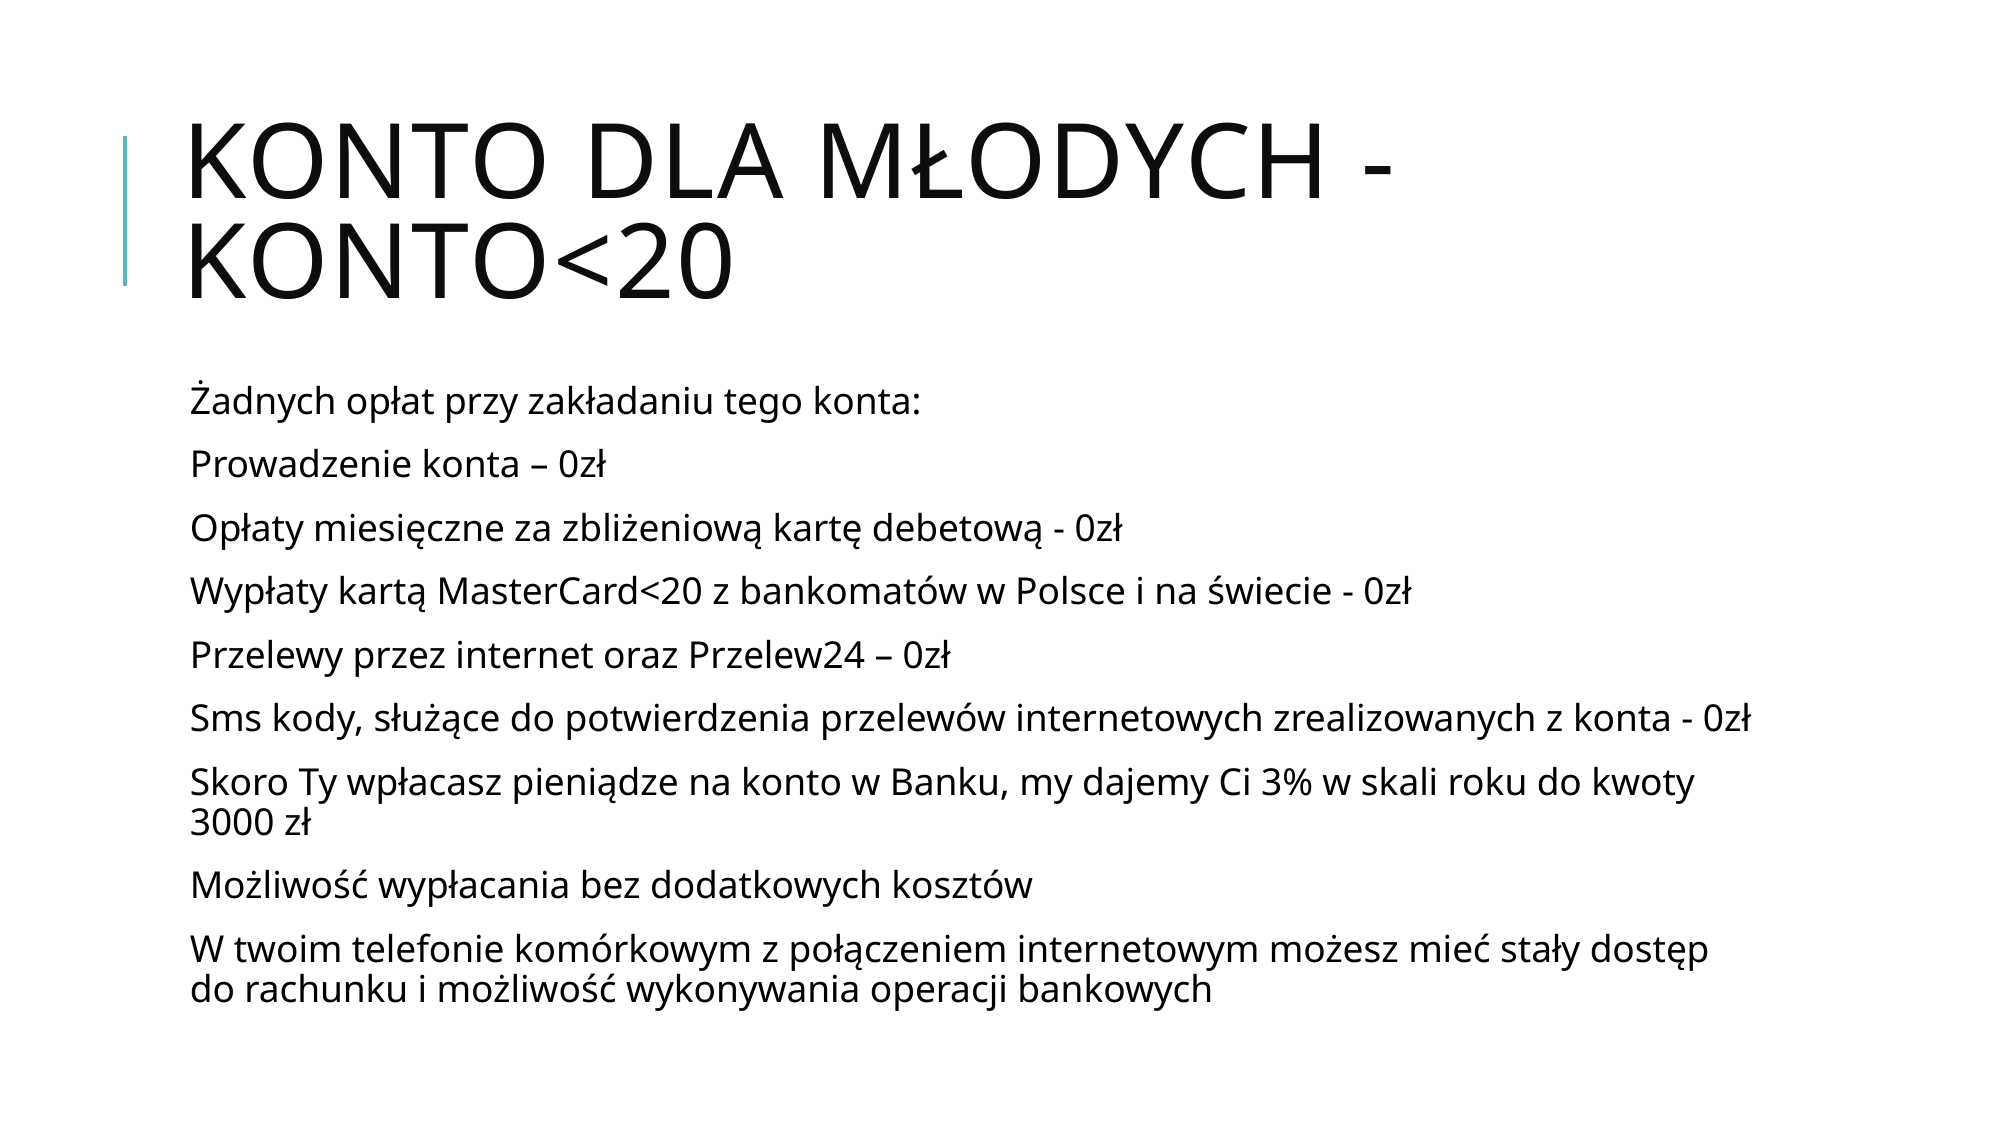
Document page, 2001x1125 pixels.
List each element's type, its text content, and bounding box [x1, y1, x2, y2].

list Żadnych opłat przy zakładaniu tego konta: Prowadzenie konta – 0zł Opłaty miesięczne za zbliżeniową kartę debetową - 0zł Wypłaty kartą MasterCard<20 z bankomatów w Polsce i na świecie - 0zł Przelewy przez internet oraz Przelew24 – 0zł Sms kody, służące do potwierdzenia przelewów internetowych zrealizowanych z konta - 0zł Skoro Ty wpłacasz pieniądze na konto w Banku, my dajemy Ci 3% w skali roku do kwoty 3000 zł Możliwość wypłacania bez dodatkowych kosztów W twoim telefonie komórkowym z połączeniem internetowym możesz mieć stały dostęp do rachunku i możliwość wykonywania operacji bankowych [168, 375, 1763, 1035]
title Konto dla młodych - Konto<20 [168, 96, 1763, 342]
